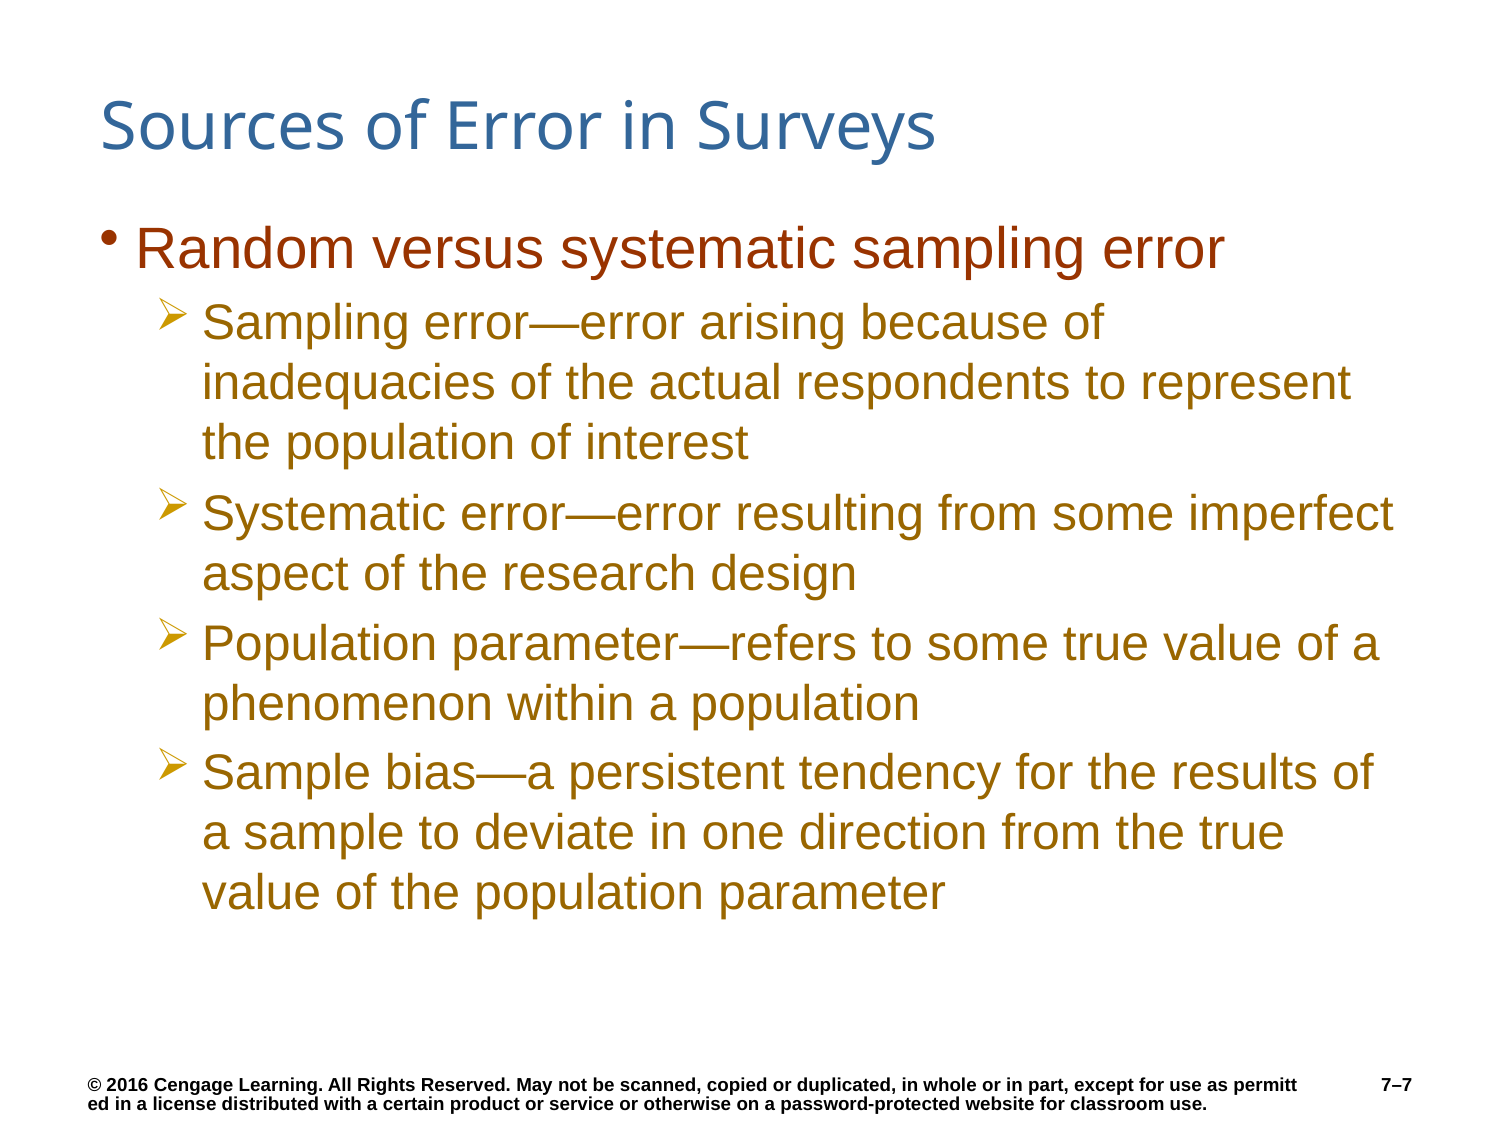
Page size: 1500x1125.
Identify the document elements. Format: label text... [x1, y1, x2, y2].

title Sources of Error in Surveys [85, 75, 1411, 171]
slide_number 7–7 [1050, 1042, 1413, 1103]
list Random versus systematic sampling error Sampling error—error arising because of inadequacies of the actual respondents to represent the population of interest Systematic error—error resulting from some imperfect aspect of the research design Population parameter—refers to some true value of a phenomenon within a population Sample bias—a persistent tendency for the results of a sample to deviate in one direction from the true value of the population parameter [84, 202, 1414, 1013]
footer © 2016 Cengage Learning. All Rights Reserved. May not be scanned, copied or duplicated, in whole or in part, except for use as permitted in a license distributed with a certain product or service or otherwise on a password-protected website for classroom use. [87, 1057, 1050, 1103]
